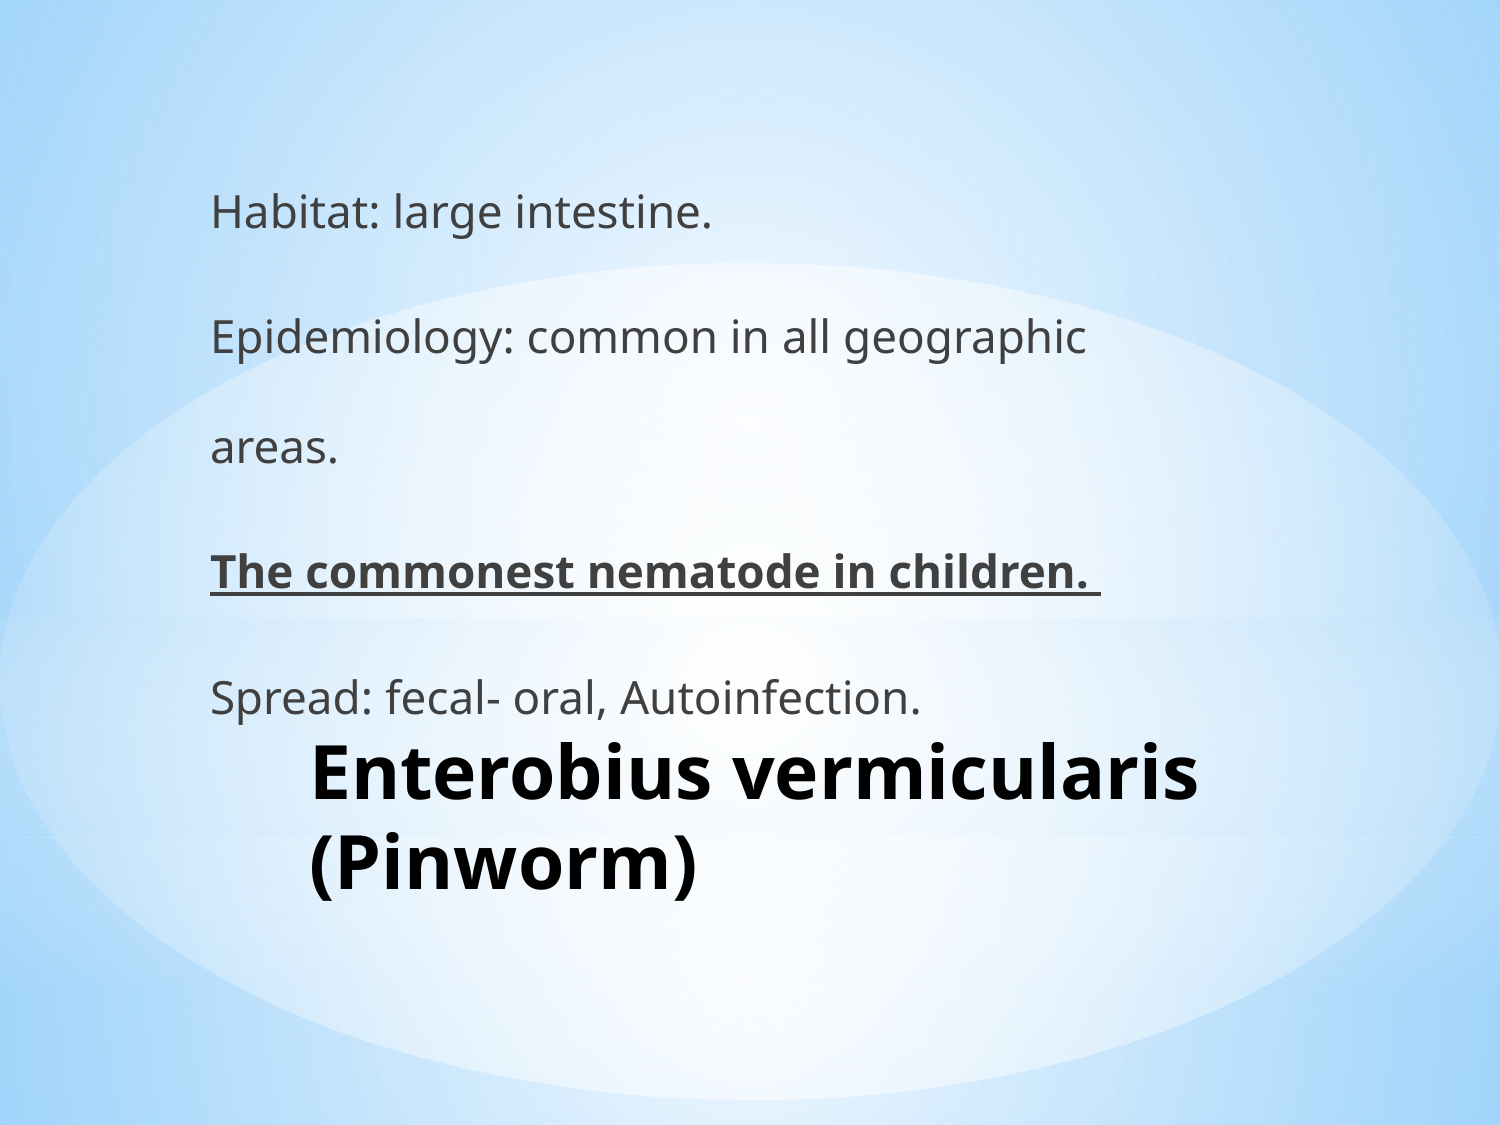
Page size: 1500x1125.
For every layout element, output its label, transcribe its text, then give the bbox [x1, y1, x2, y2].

list Habitat: large intestine. Epidemiology: common in all geographic areas. The commonest nematode in children. Spread: fecal- oral, Autoinfection. [187, 120, 1238, 690]
title Enterobius vermicularis (Pinworm) [294, 717, 1363, 905]
